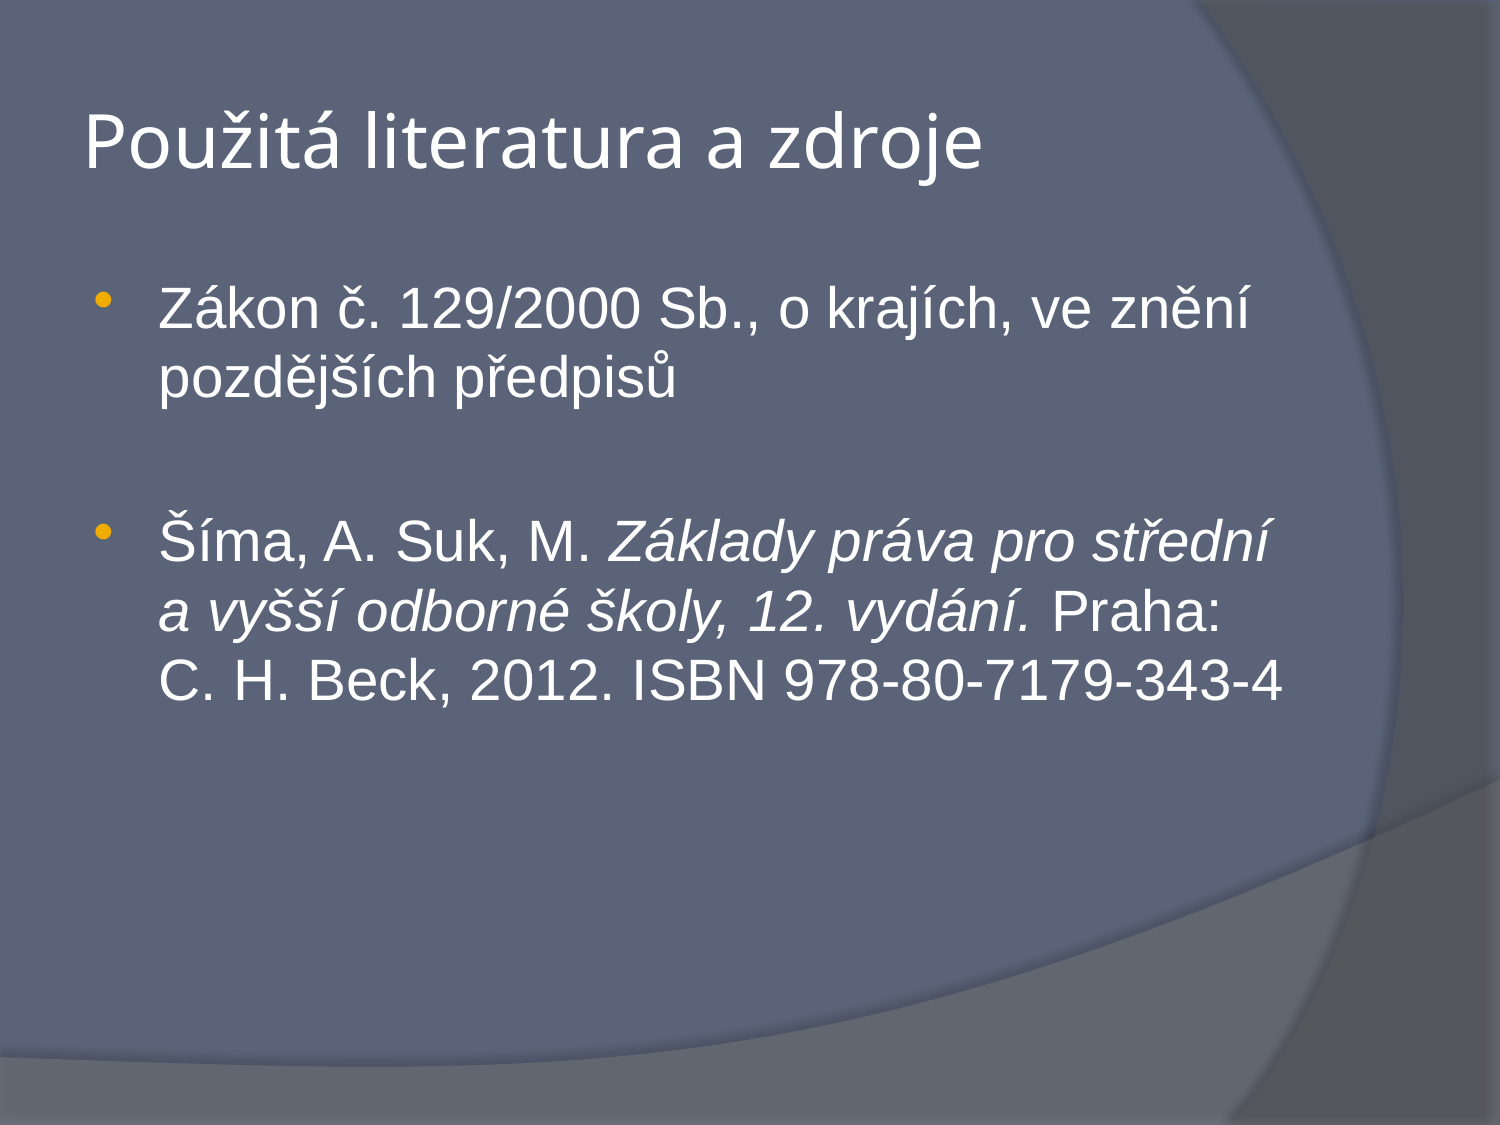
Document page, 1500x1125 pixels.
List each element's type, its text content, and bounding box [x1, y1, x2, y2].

list Zákon č. 129/2000 Sb., o krajích, ve znění pozdějších předpisů Šíma, A. Suk, M. Základy práva pro střední a vyšší odborné školy, 12. vydání. Praha: C. H. Beck, 2012. ISBN 978-80-7179-343-4 [75, 262, 1300, 1005]
title Použitá literatura a zdroje [75, 45, 1300, 233]
